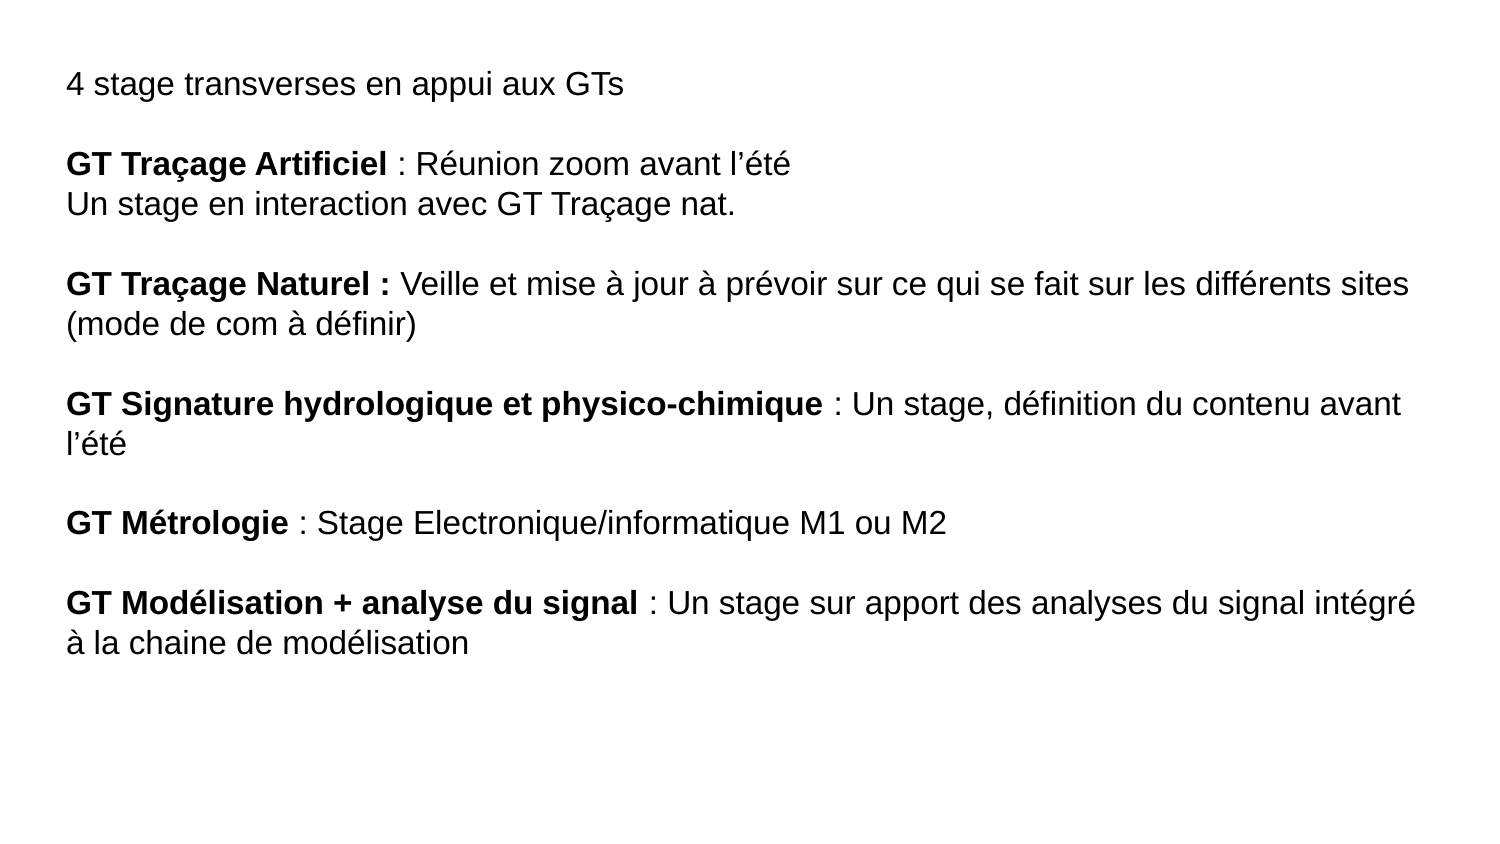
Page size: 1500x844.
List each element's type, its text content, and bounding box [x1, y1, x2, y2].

title 4 stage transverses en appui aux GTs GT Traçage Artificiel : Réunion zoom avant l’été Un stage en interaction avec GT Traçage nat. GT Traçage Naturel : Veille et mise à jour à prévoir sur ce qui se fait sur les différents sites (mode de com à définir) GT Signature hydrologique et physico-chimique : Un stage, définition du contenu avant l’été GT Métrologie : Stage Electronique/informatique M1 ou M2 GT Modélisation + analyse du signal : Un stage sur apport des analyses du signal intégré à la chaine de modélisation [51, 352, 1449, 491]
